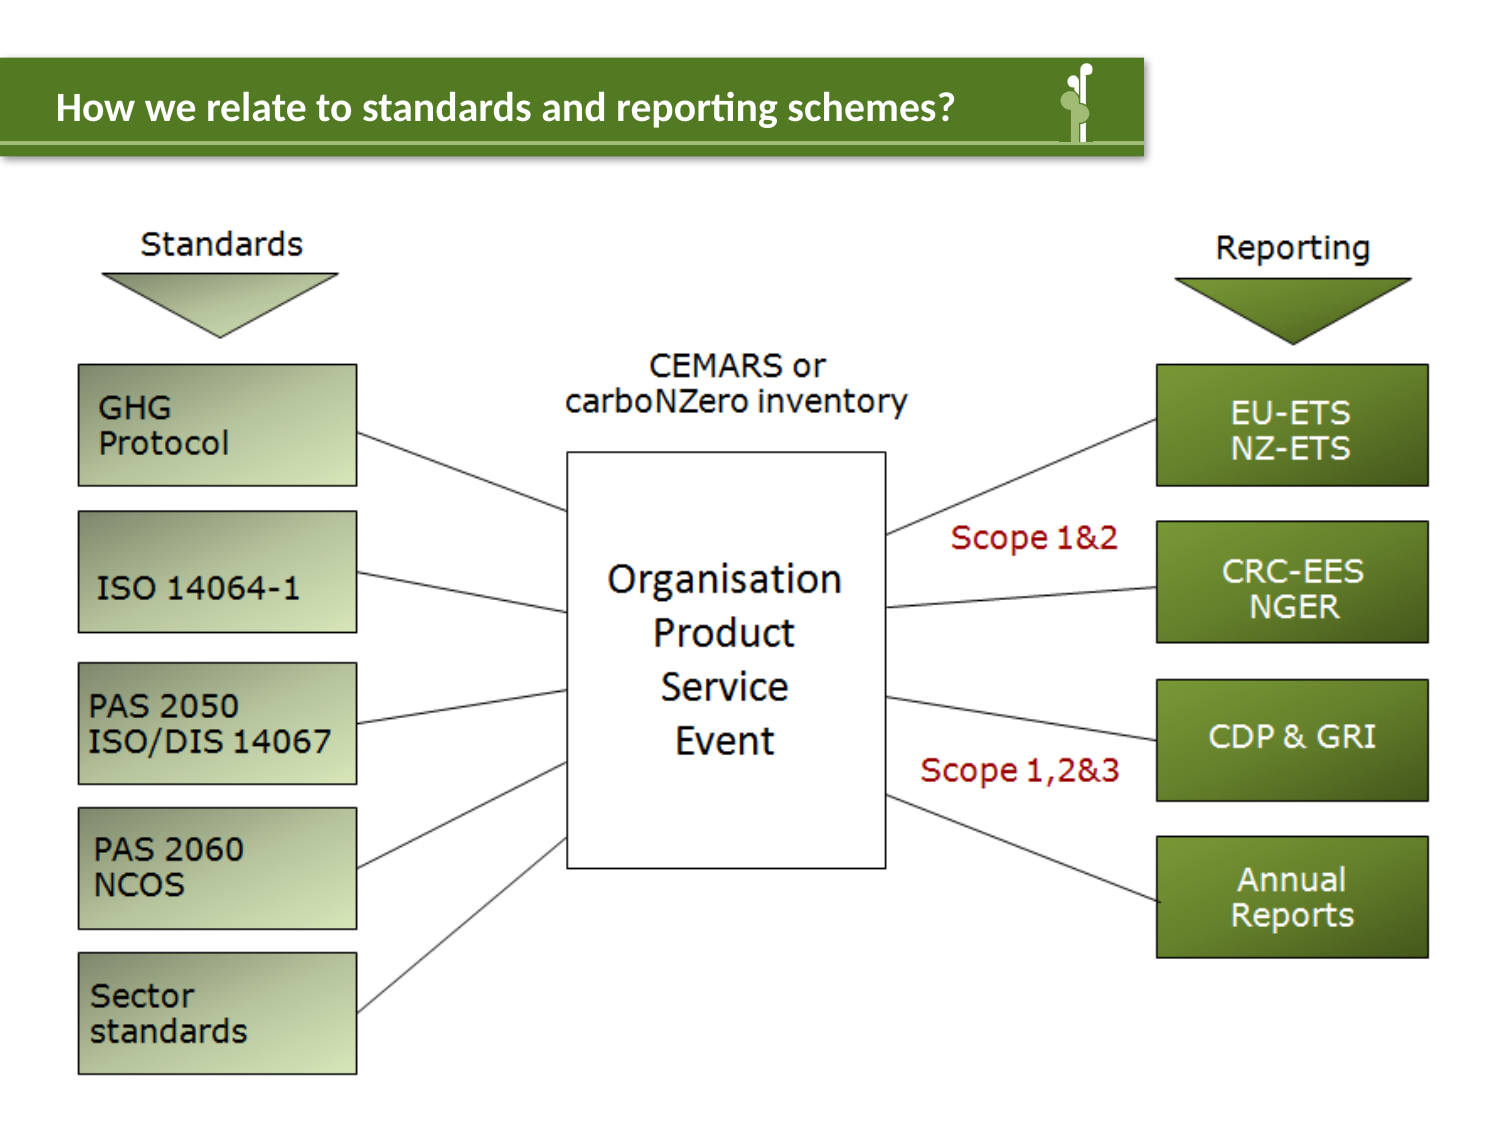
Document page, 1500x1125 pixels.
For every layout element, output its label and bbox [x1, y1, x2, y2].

text_box [0, 57, 1145, 157]
picture [68, 214, 1432, 1077]
